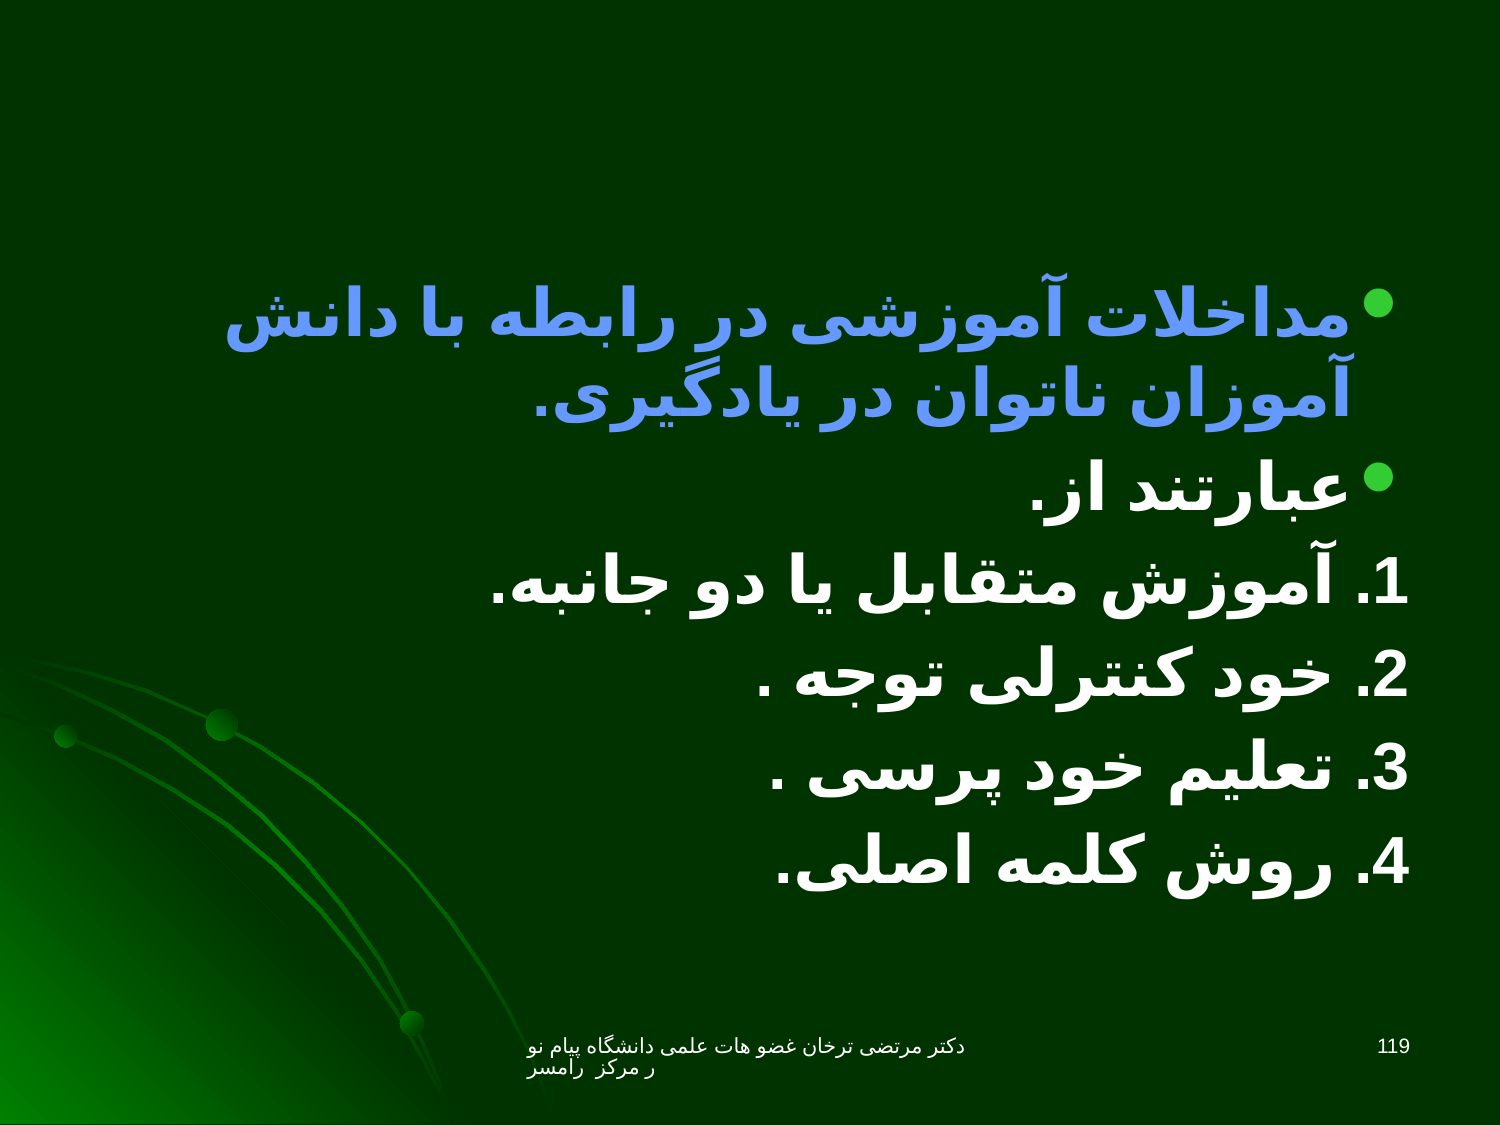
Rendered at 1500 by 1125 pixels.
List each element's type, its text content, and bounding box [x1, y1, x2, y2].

footer دکتر مرتضی ترخان غضو هات علمی دانشگاه پیام نور مرکز رامسر [512, 1024, 988, 1101]
slide_number 119 [1074, 1024, 1426, 1101]
list مداخلات آموزشی در رابطه با دانش آموزان ناتوان در یادگیری. عبارتند از. 1. آموزش متقابل یا دو جانبه. 2. خود کنترلی توجه . 3. تعلیم خود پرسی . 4. روش کلمه اصلی. [74, 262, 1426, 1006]
